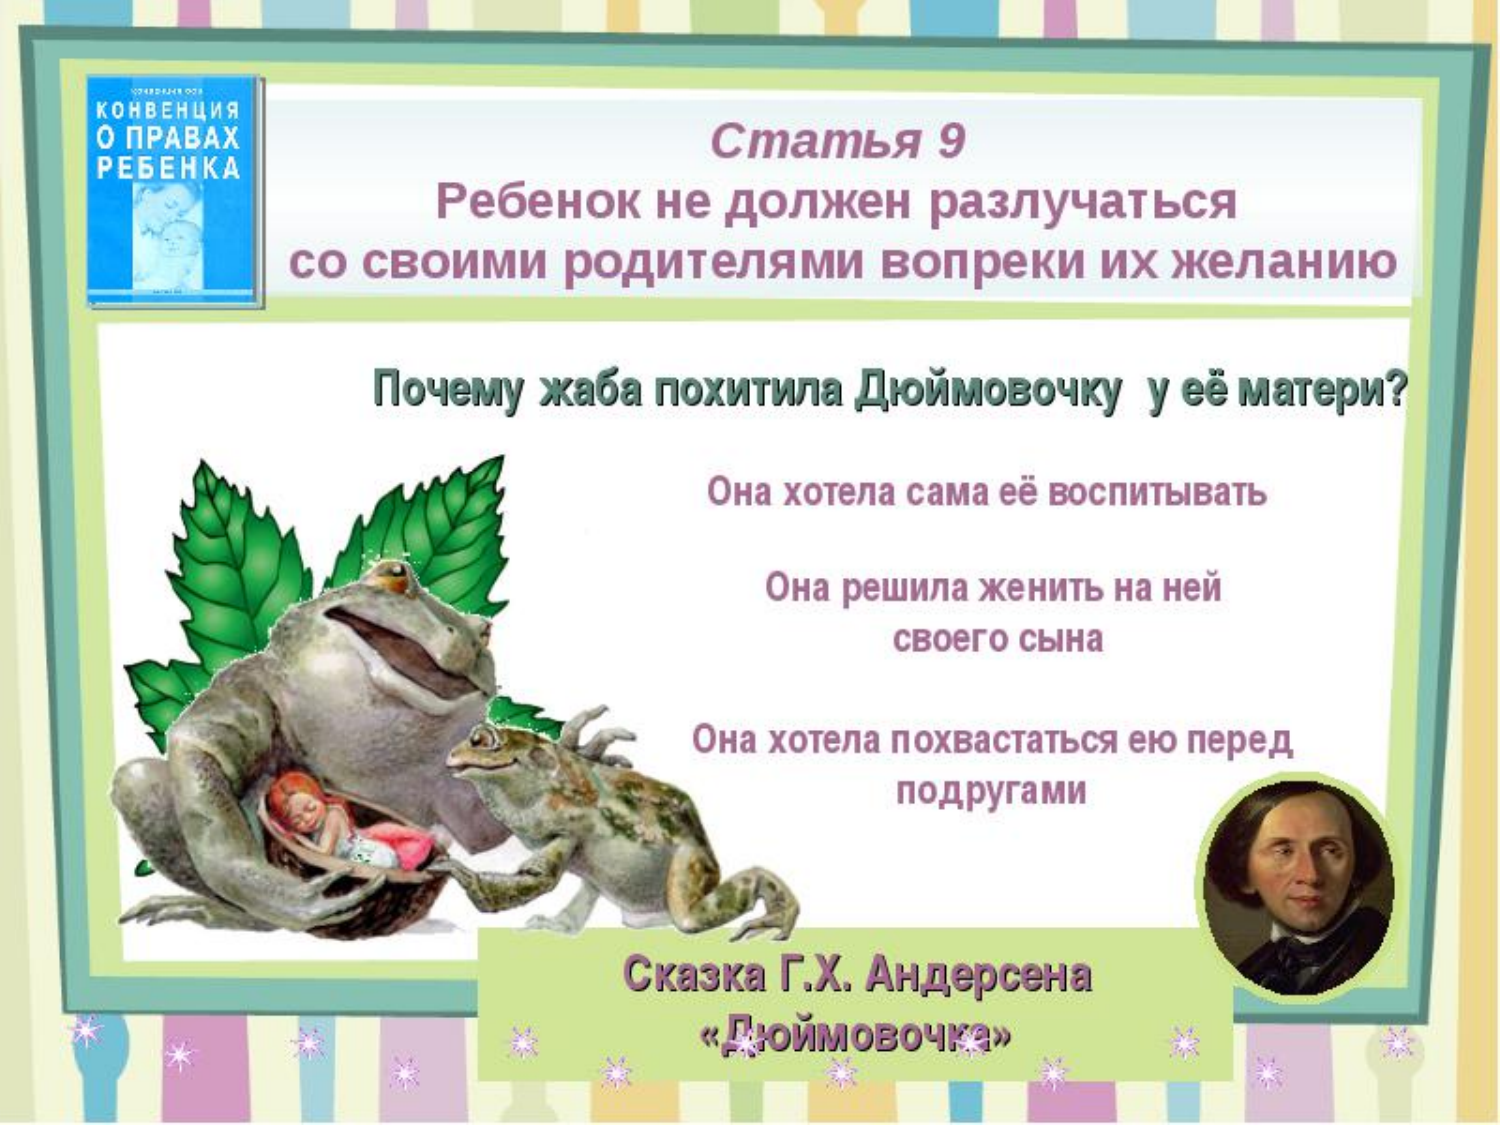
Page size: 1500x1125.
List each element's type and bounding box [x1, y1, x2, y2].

list [0, 0, 1500, 1125]
